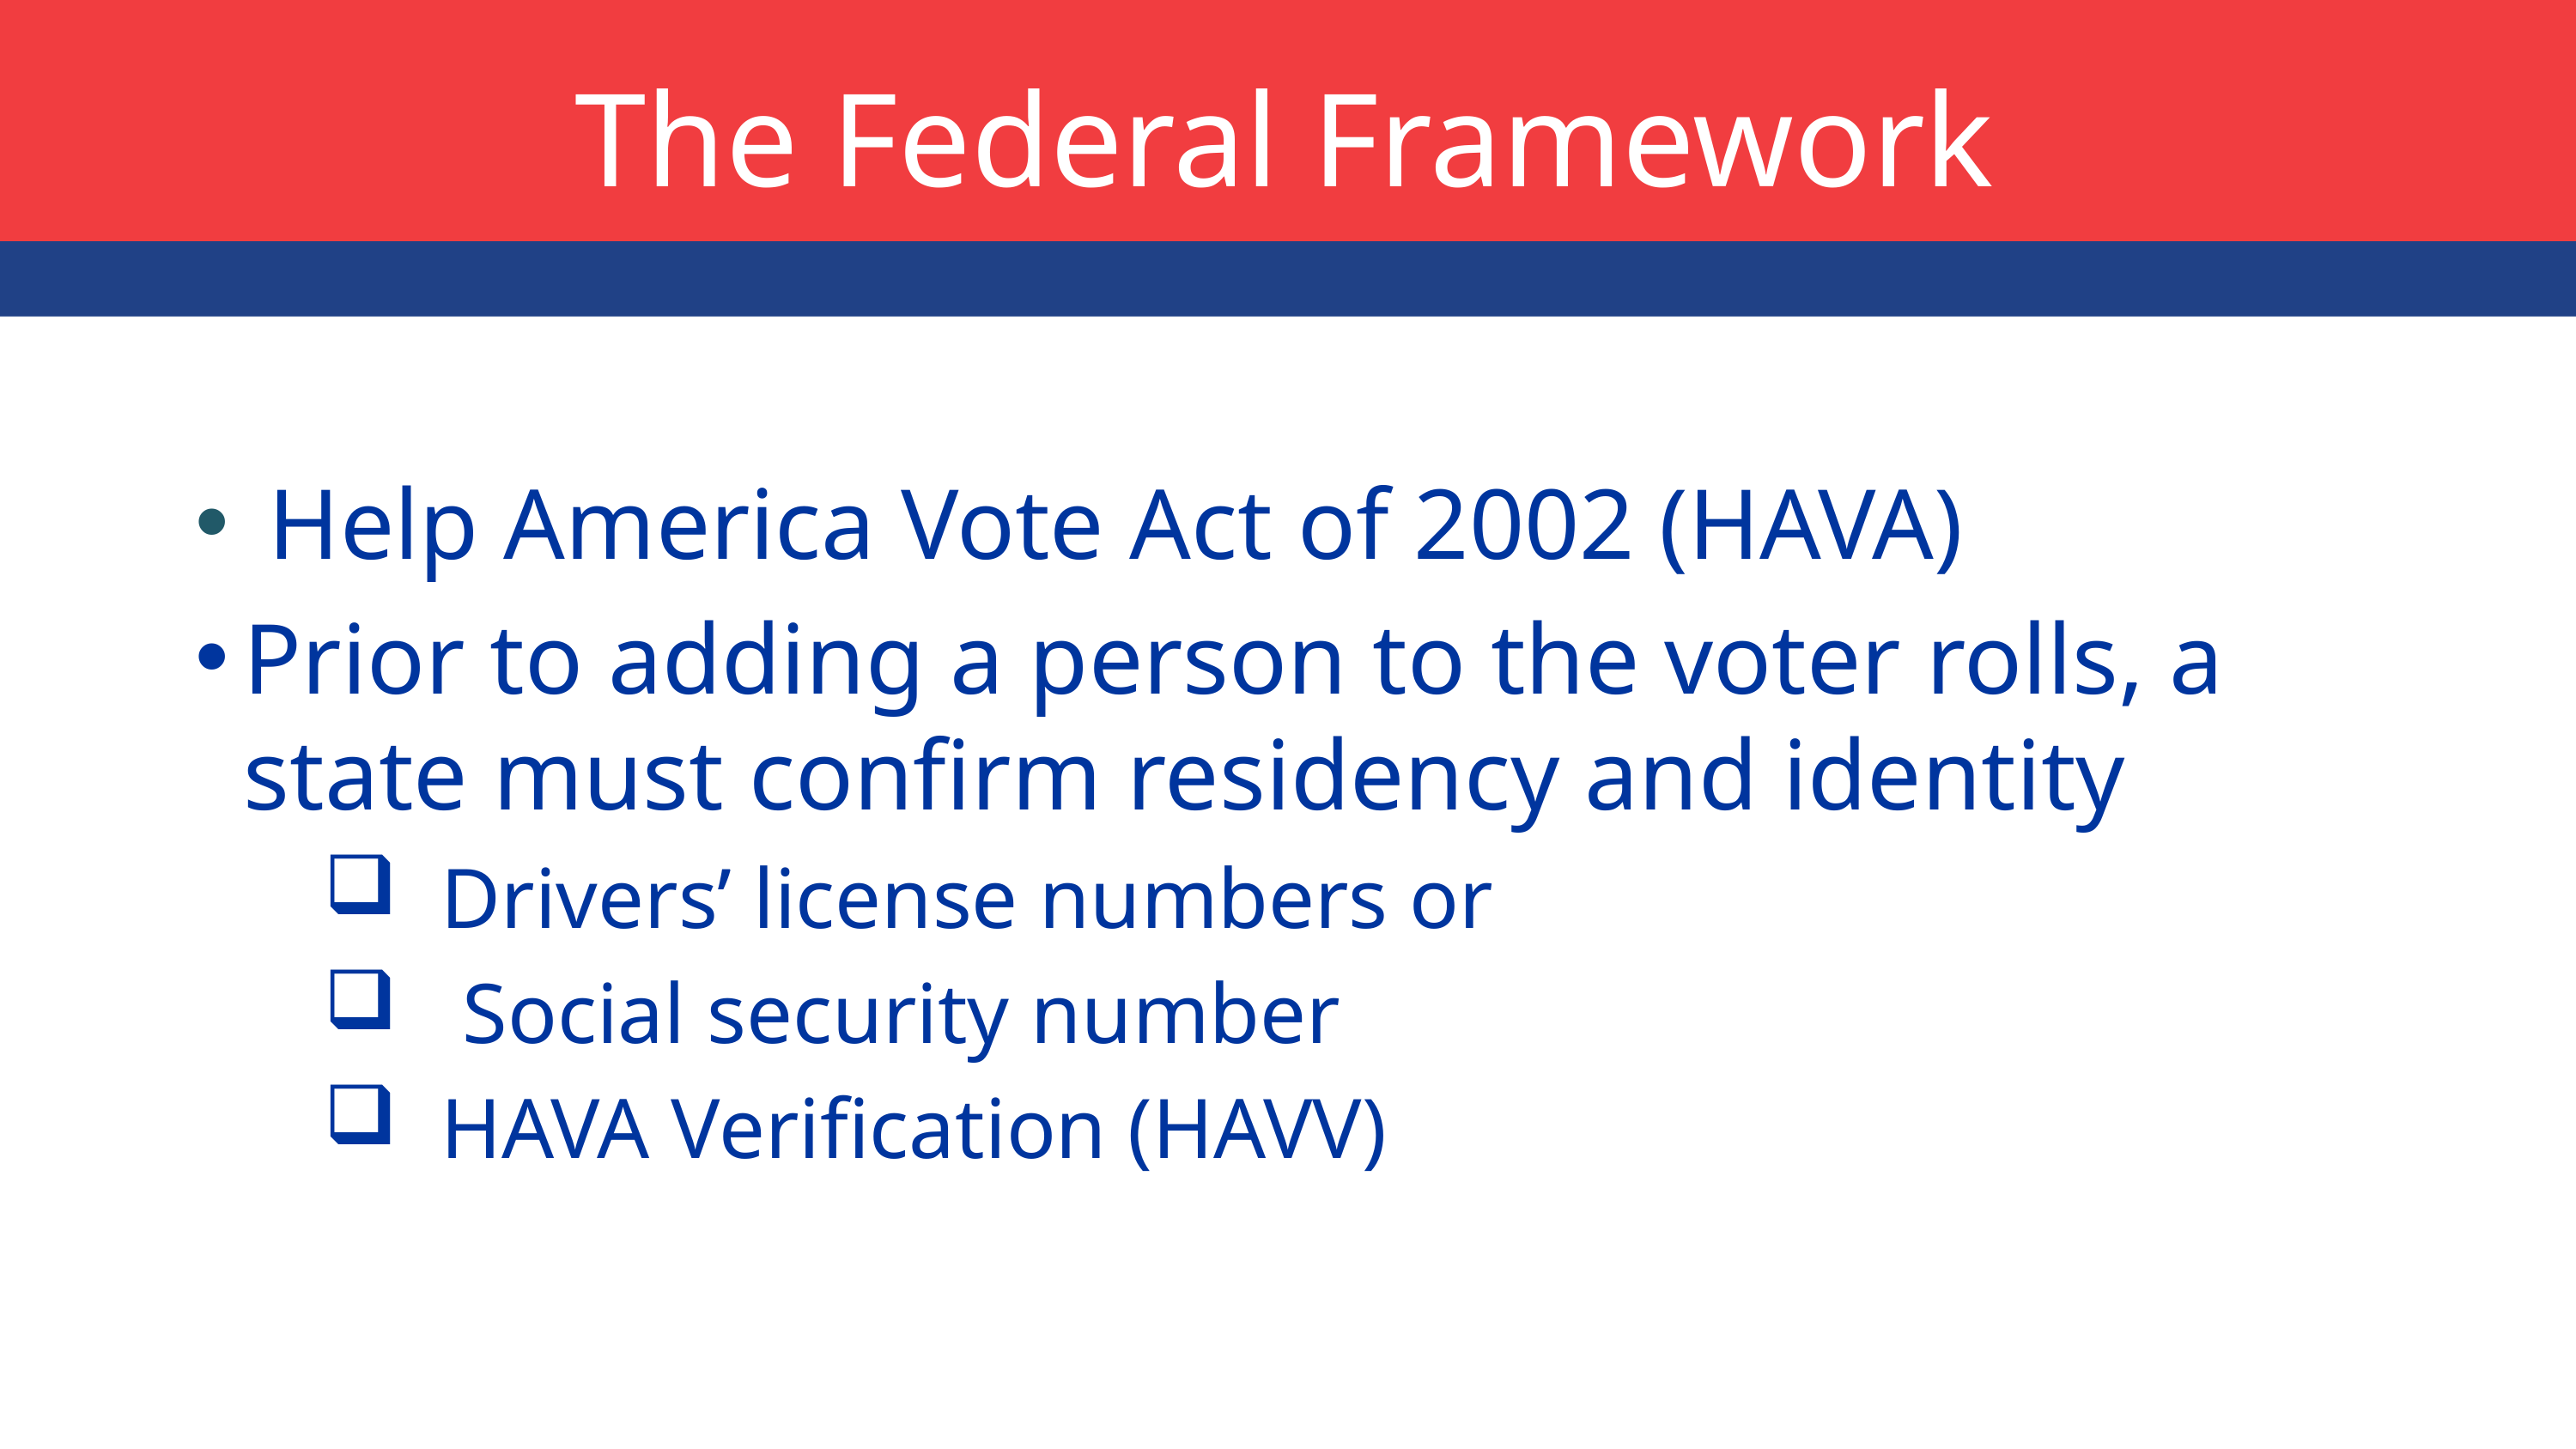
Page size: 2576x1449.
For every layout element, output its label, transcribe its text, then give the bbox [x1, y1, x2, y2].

list Help America Vote Act of 2002 (HAVA) Prior to adding a person to the voter rolls, a state must confirm residency and identity Drivers’ license numbers or Social security number HAVA Verification (HAVV) [182, 456, 2437, 1390]
text_box [0, 239, 2576, 318]
title The Federal Framework [0, 0, 2576, 239]
